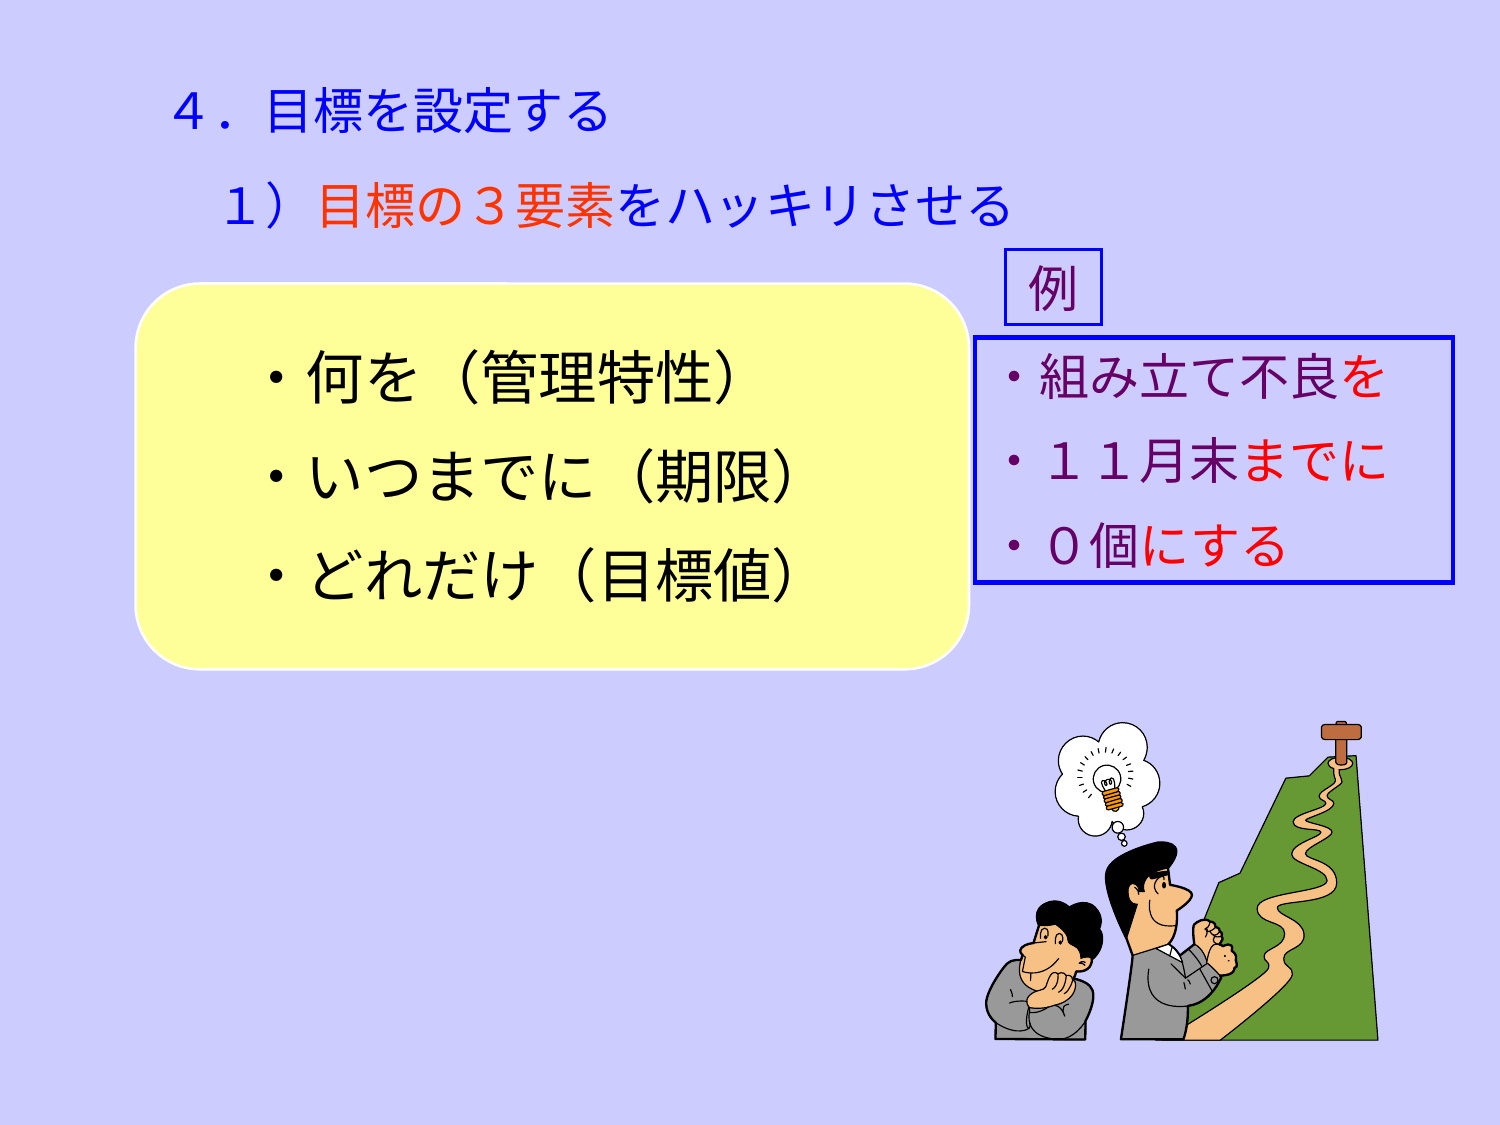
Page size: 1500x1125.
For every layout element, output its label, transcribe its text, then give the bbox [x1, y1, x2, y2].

title ４．目標を設定する [15, 61, 761, 158]
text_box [974, 249, 1454, 598]
picture [983, 720, 1380, 1042]
text_box １）目標の３要素をハッキリさせる [200, 167, 1118, 242]
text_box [135, 283, 970, 670]
